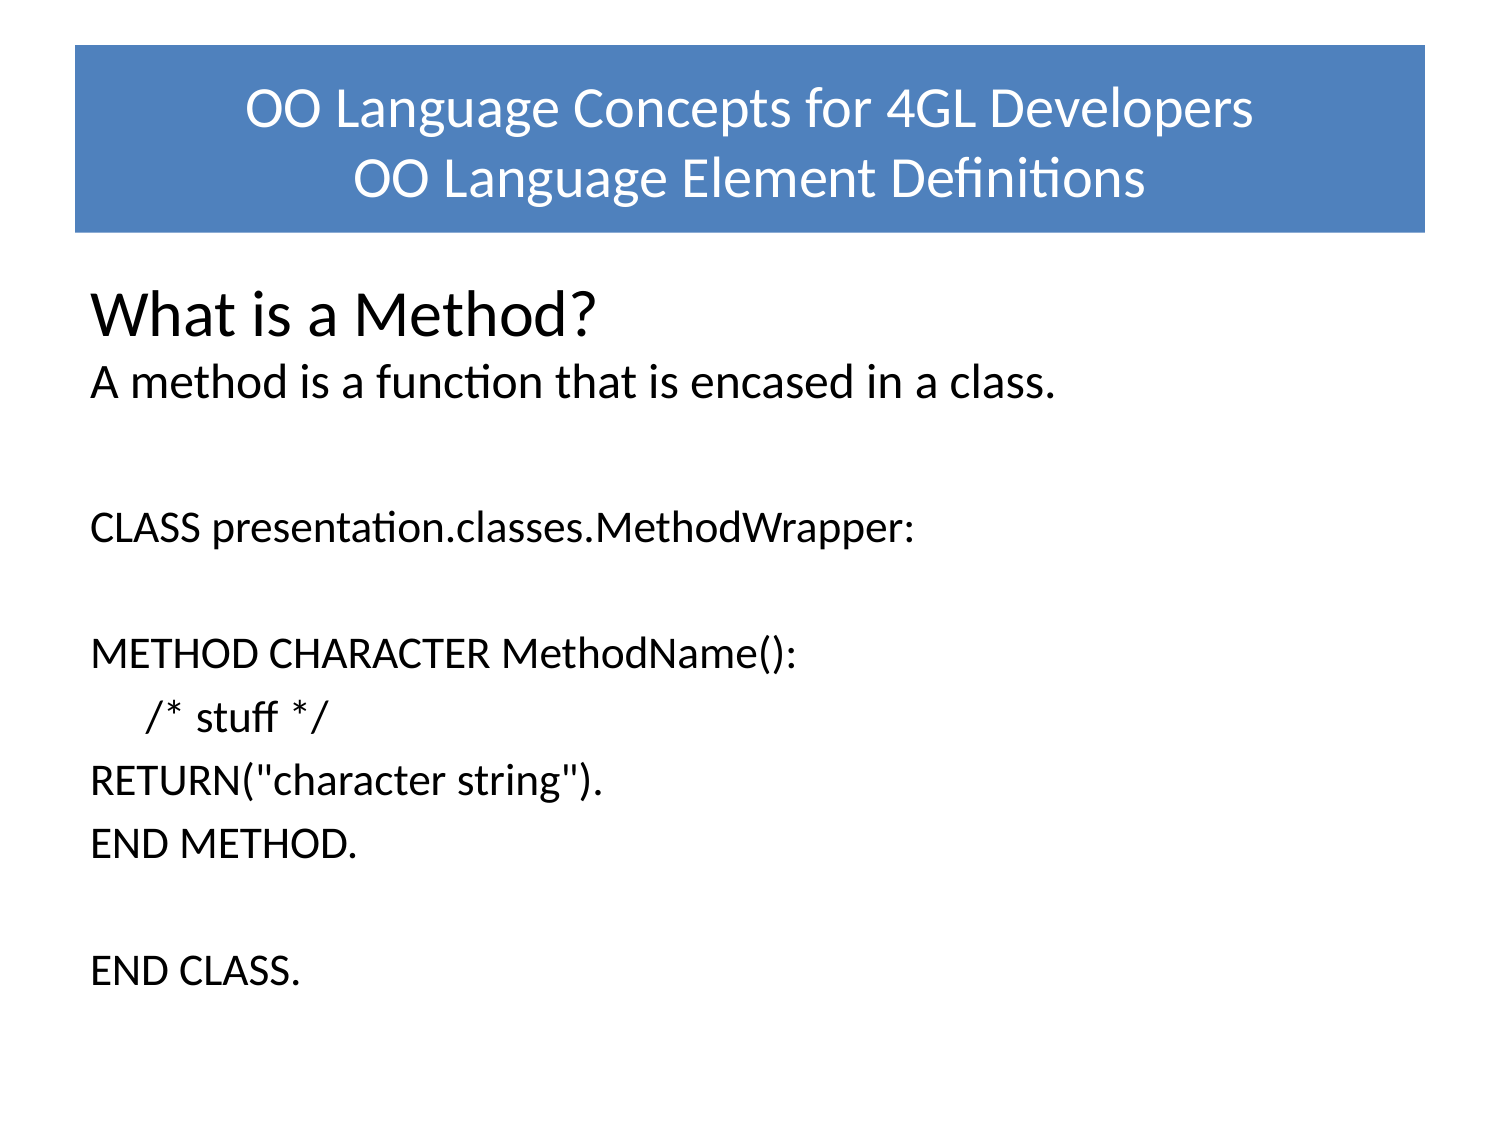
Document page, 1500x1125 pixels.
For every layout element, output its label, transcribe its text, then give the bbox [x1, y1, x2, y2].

title OO Language Concepts for 4GL Developers OO Language Element Definitions [75, 45, 1425, 233]
list What is a Method? A method is a function that is encased in a class. CLASS presentation.classes.MethodWrapper: METHOD CHARACTER MethodName(): /* stuff */ RETURN("character string"). END METHOD. END CLASS. [75, 262, 1425, 1005]
